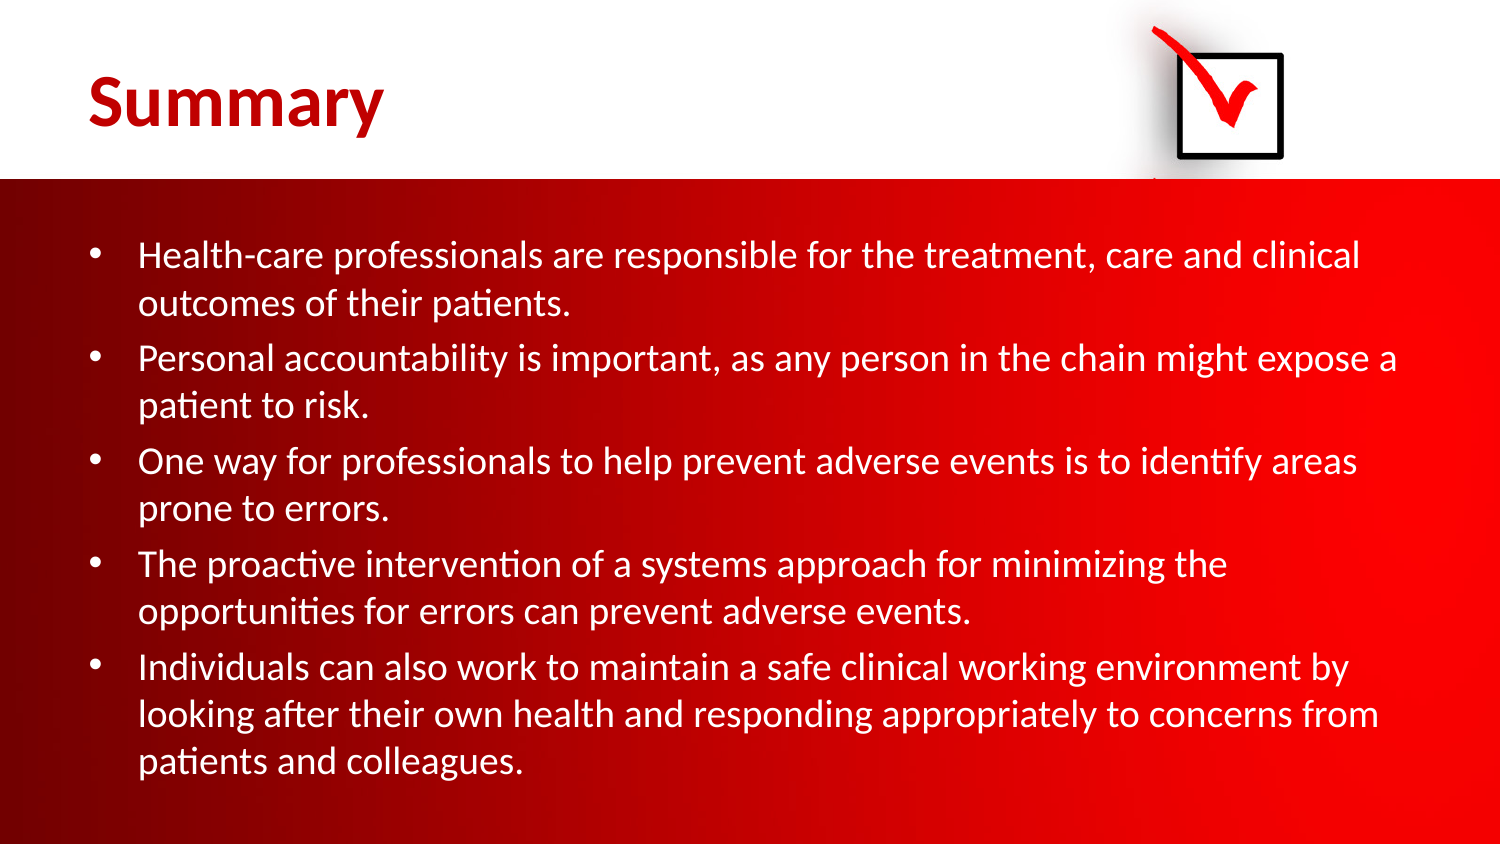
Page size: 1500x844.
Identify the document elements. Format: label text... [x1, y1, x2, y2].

title Summary [73, 21, 1427, 172]
picture [0, 0, 1500, 844]
list Health-care professionals are responsible for the treatment, care and clinical outcomes of their patients. Personal accountability is important, as any person in the chain might expose a patient to risk. One way for professionals to help prevent adverse events is to identify areas prone to errors. The proactive intervention of a systems approach for minimizing the opportunities for errors can prevent adverse events. Individuals can also work to maintain a safe clinical working environment by looking after their own health and responding appropriately to concerns from patients and colleagues. [73, 221, 1427, 798]
